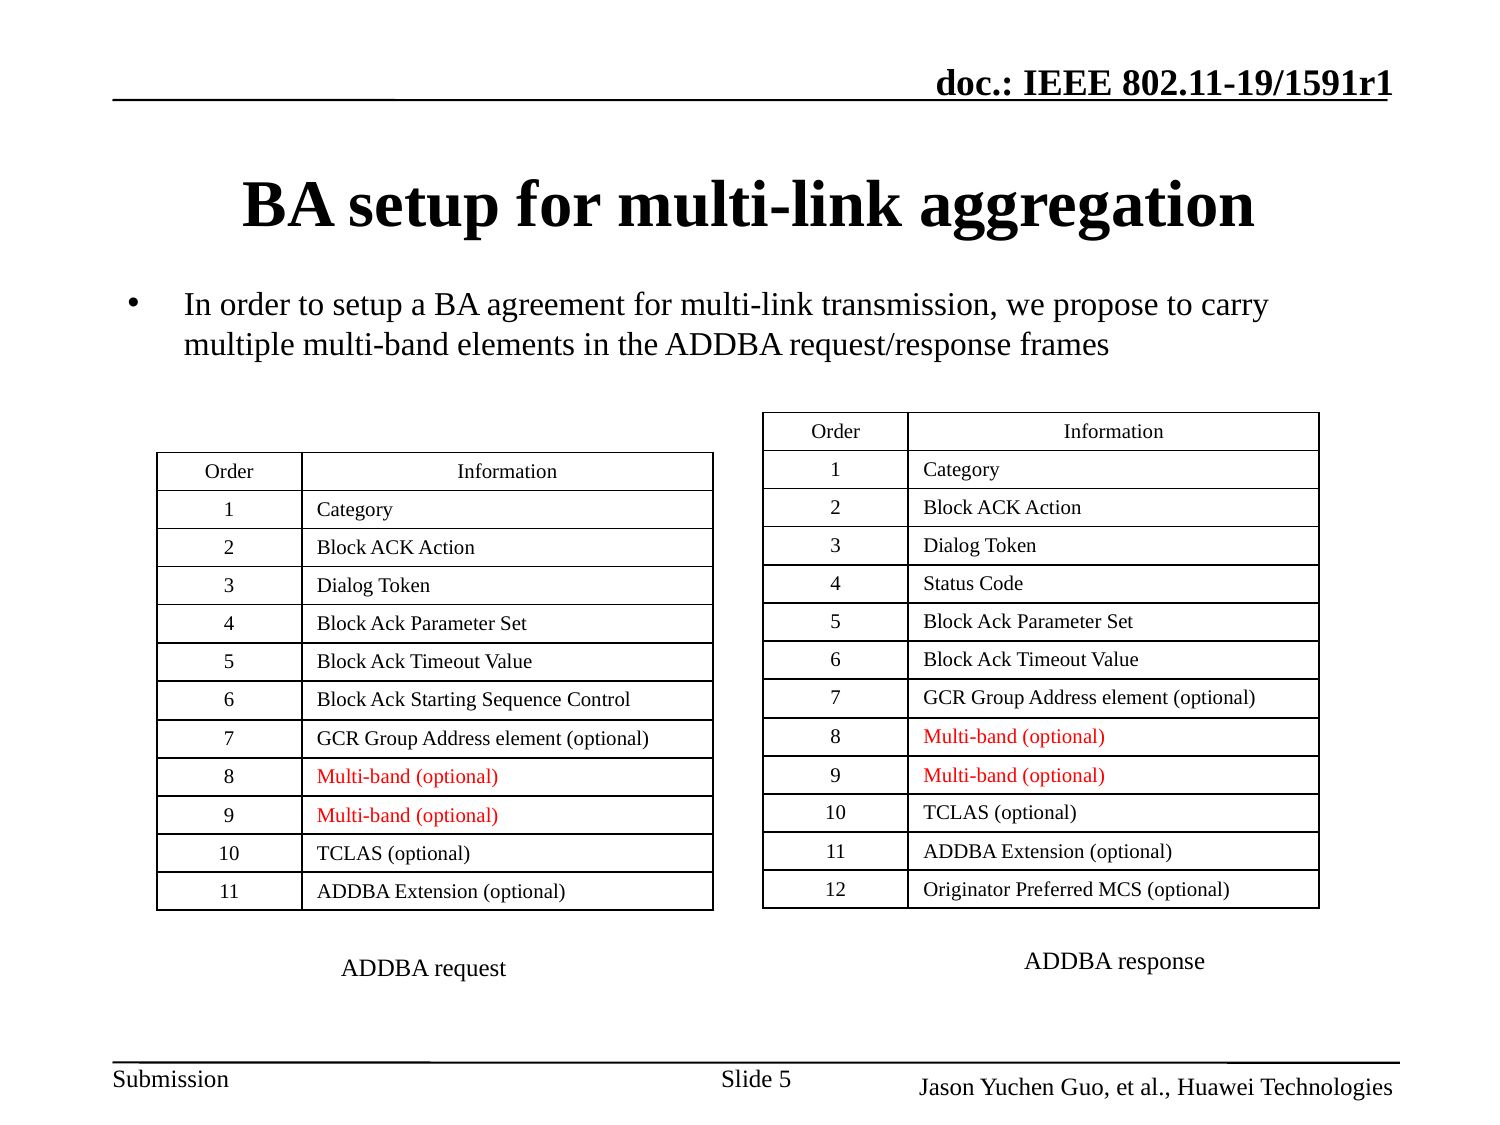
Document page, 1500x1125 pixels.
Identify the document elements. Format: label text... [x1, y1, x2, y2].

text_box ADDBA request [326, 944, 522, 990]
table_cell Originator Preferred MCS (optional) [909, 871, 1318, 907]
slide_number Slide 5 [712, 1061, 800, 1123]
table_header Order [764, 413, 907, 450]
table_cell Multi-band (optional) [303, 797, 712, 833]
table_cell Dialog Token [909, 527, 1318, 564]
table_cell 8 [764, 719, 907, 755]
table_cell Block ACK Action [909, 489, 1318, 526]
text_box ADDBA response [1009, 937, 1221, 983]
table_cell Block Ack Starting Sequence Control [303, 682, 712, 719]
table_cell 3 [764, 527, 907, 564]
table_cell Category [909, 451, 1318, 488]
table_cell 4 [764, 566, 907, 602]
table_cell 9 [158, 797, 301, 833]
table_cell TCLAS (optional) [303, 835, 712, 871]
table_cell Category [303, 491, 712, 528]
table_cell 11 [158, 873, 301, 909]
table_cell Block Ack Timeout Value [303, 644, 712, 680]
list In order to setup a BA agreement for multi-link transmission, we propose to carry multiple multi-band elements in the ADDBA request/response frames [112, 274, 1388, 388]
table_cell Block Ack Timeout Value [909, 642, 1318, 678]
table_cell Block Ack Parameter Set [909, 604, 1318, 640]
table_cell Multi-band (optional) [909, 719, 1318, 755]
table_cell 2 [158, 529, 301, 566]
table_cell 1 [158, 491, 301, 528]
table_cell Multi-band (optional) [909, 757, 1318, 793]
table_cell 7 [158, 721, 301, 757]
table_cell 4 [158, 605, 301, 642]
table_cell 10 [158, 835, 301, 871]
table_cell 9 [764, 757, 907, 793]
table_cell 8 [158, 759, 301, 795]
table_cell 3 [158, 567, 301, 604]
table_cell 2 [764, 489, 907, 526]
table_cell 12 [764, 871, 907, 907]
title BA setup for multi-link aggregation [112, 112, 1388, 274]
table_cell GCR Group Address element (optional) [909, 680, 1318, 717]
table_cell Block ACK Action [303, 529, 712, 566]
table_cell 7 [764, 680, 907, 717]
table_cell 6 [764, 642, 907, 678]
table_cell 5 [158, 644, 301, 680]
table_cell TCLAS (optional) [909, 795, 1318, 831]
table_header Information [909, 413, 1318, 450]
table_cell 1 [764, 451, 907, 488]
table_header Information [303, 453, 712, 490]
table_cell 11 [764, 833, 907, 869]
table_cell ADDBA Extension (optional) [909, 833, 1318, 869]
table_cell 10 [764, 795, 907, 831]
table_cell Block Ack Parameter Set [303, 605, 712, 642]
table_cell ADDBA Extension (optional) [303, 873, 712, 909]
table_cell Multi-band (optional) [303, 759, 712, 795]
table_cell 5 [764, 604, 907, 640]
table_cell Dialog Token [303, 567, 712, 604]
table_cell GCR Group Address element (optional) [303, 721, 712, 757]
table_cell Status Code [909, 566, 1318, 602]
table_cell 6 [158, 682, 301, 719]
table_header Order [158, 453, 301, 490]
